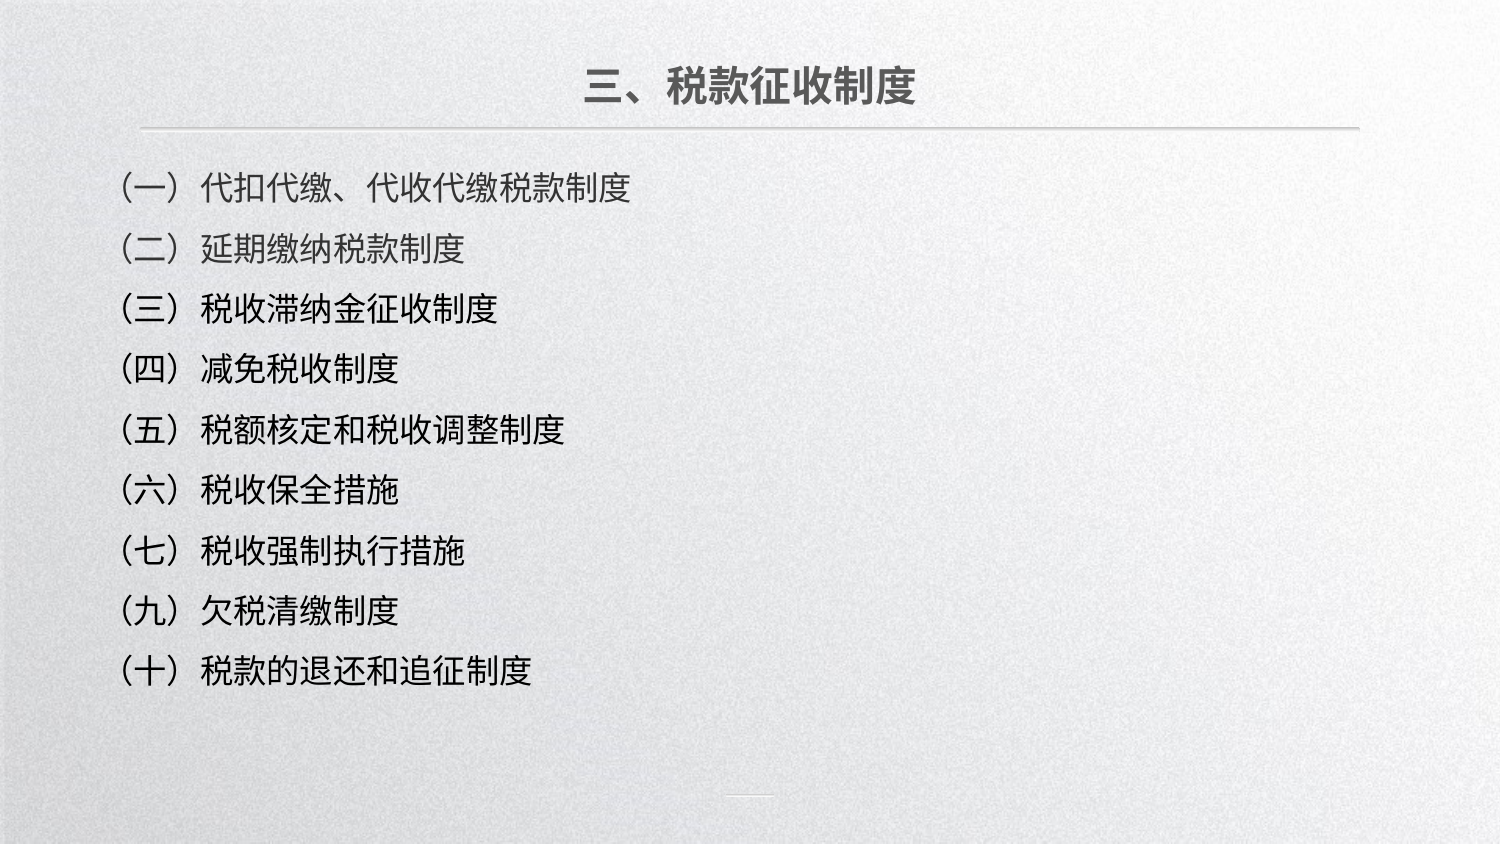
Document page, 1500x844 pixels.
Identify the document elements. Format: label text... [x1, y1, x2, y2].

text_box 三、税款征收制度 [460, 53, 1039, 116]
text_box （一）代扣代缴、代收代缴税款制度 （二）延期缴纳税款制度 （三）税收滞纳金征收制度 （四）减免税收制度 （五）税额核定和税收调整制度 （六）税收保全措施 （七）税收强制执行措施 （九）欠税清缴制度 （十）税款的退还和追征制度 [100, 159, 1400, 691]
picture [0, 0, 1500, 844]
